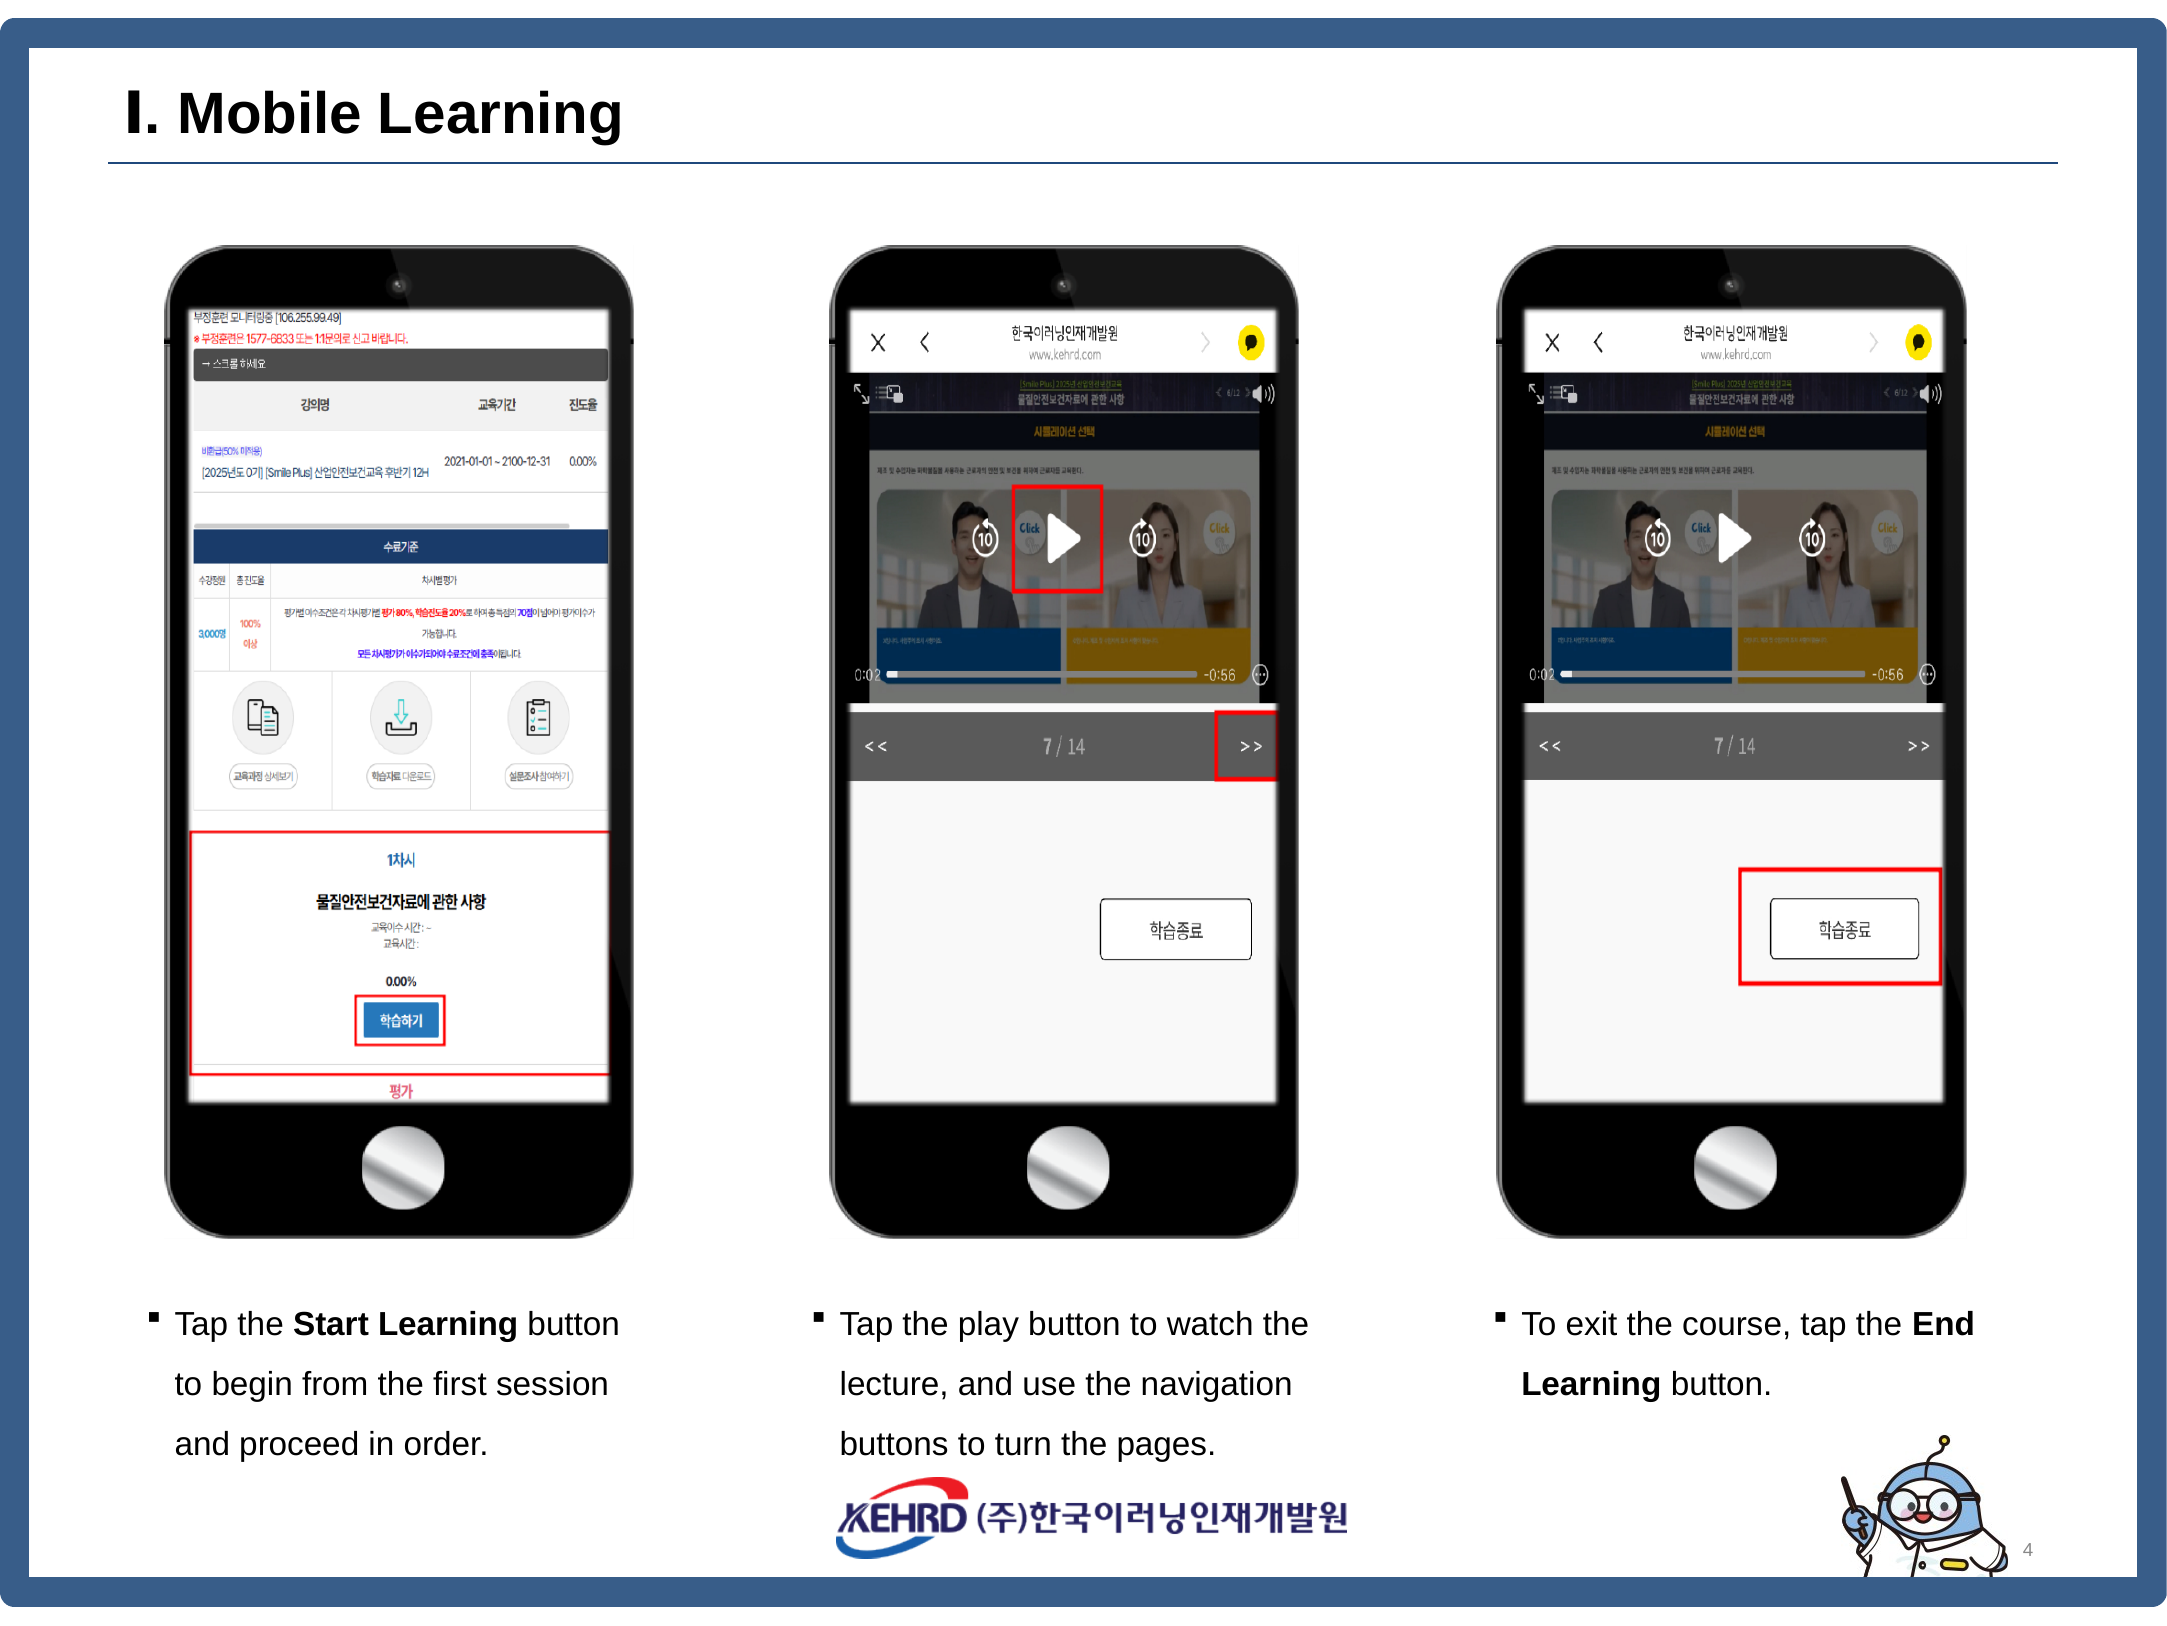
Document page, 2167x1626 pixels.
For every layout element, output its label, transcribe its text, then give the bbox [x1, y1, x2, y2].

slide_number 4 [2016, 1534, 2052, 1625]
picture [1496, 245, 1967, 1239]
picture [836, 1477, 1347, 1559]
picture [1841, 1435, 2008, 1577]
text_box Tap the play button to watch the lecture, and use the navigation buttons to turn the pages. [809, 1280, 1409, 1462]
picture [829, 245, 1299, 1239]
text_box Tap the Start Learning button to begin from the first session and proceed in order. [144, 1280, 649, 1462]
text_box To exit the course, tap the End Learning button. [1491, 1280, 2052, 1402]
picture [163, 245, 634, 1239]
title Ⅰ. Mobile Learning [121, 73, 1146, 347]
